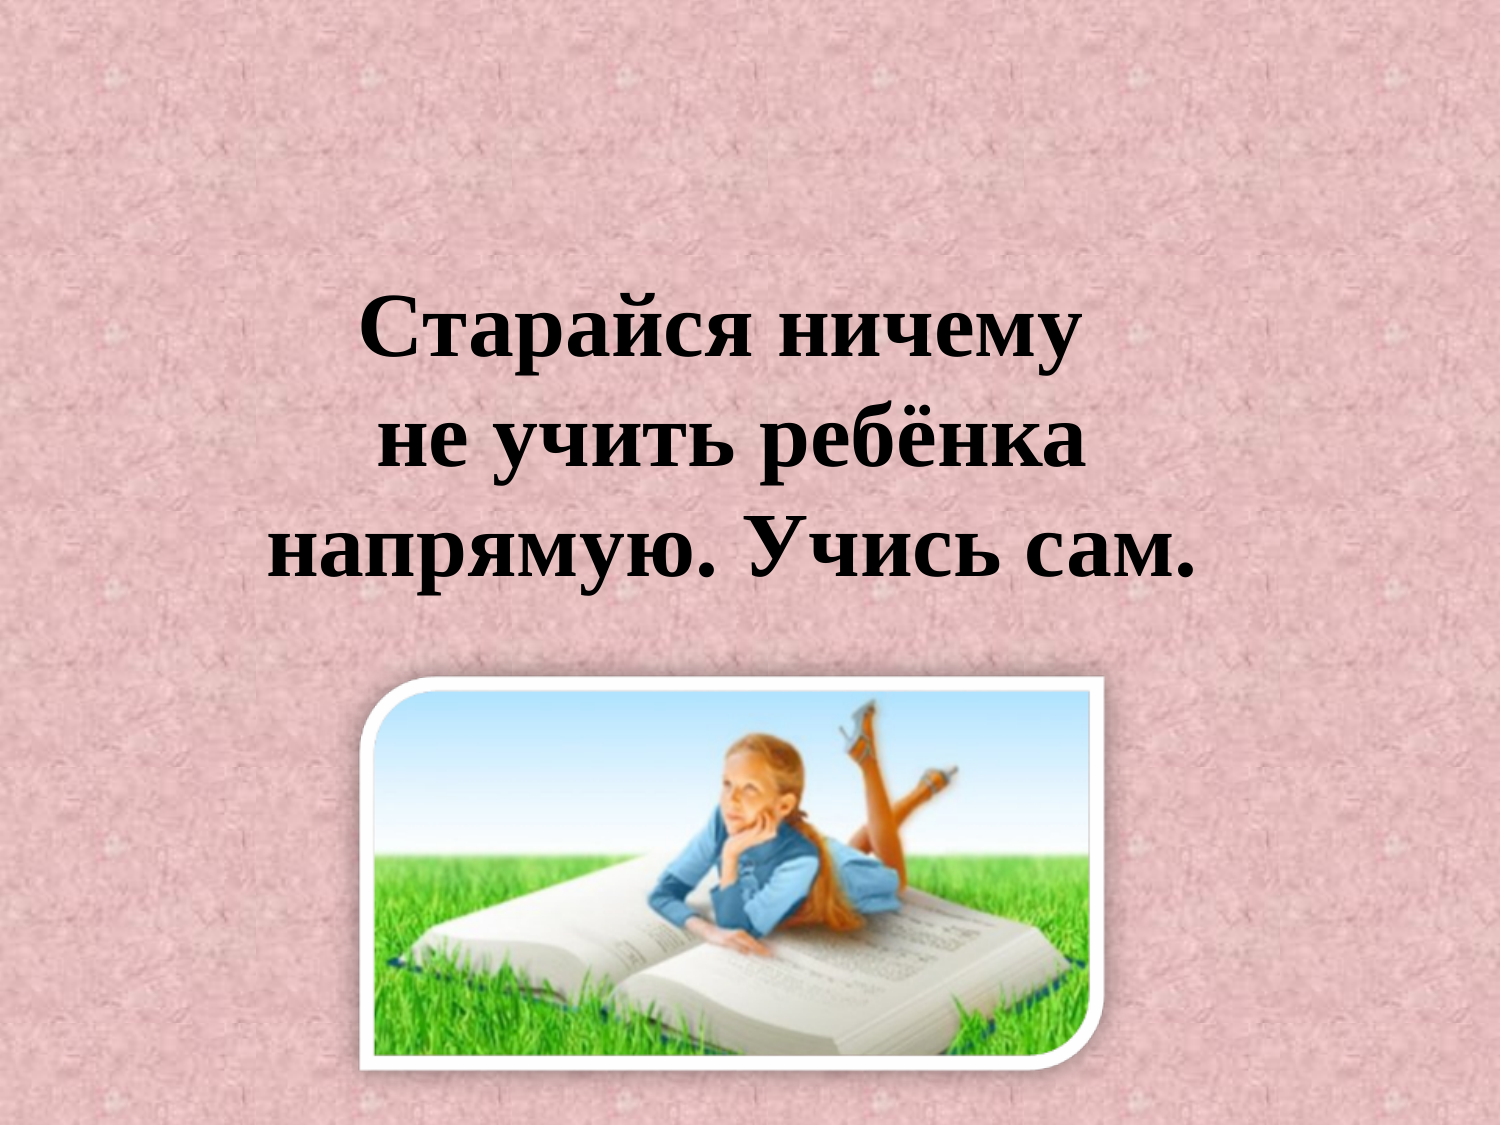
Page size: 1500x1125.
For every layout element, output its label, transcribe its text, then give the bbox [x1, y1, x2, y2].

text_box Старайся ничему не учить ребёнка напрямую. Учись сам. [199, 257, 1266, 603]
picture [0, 0, 1500, 1125]
